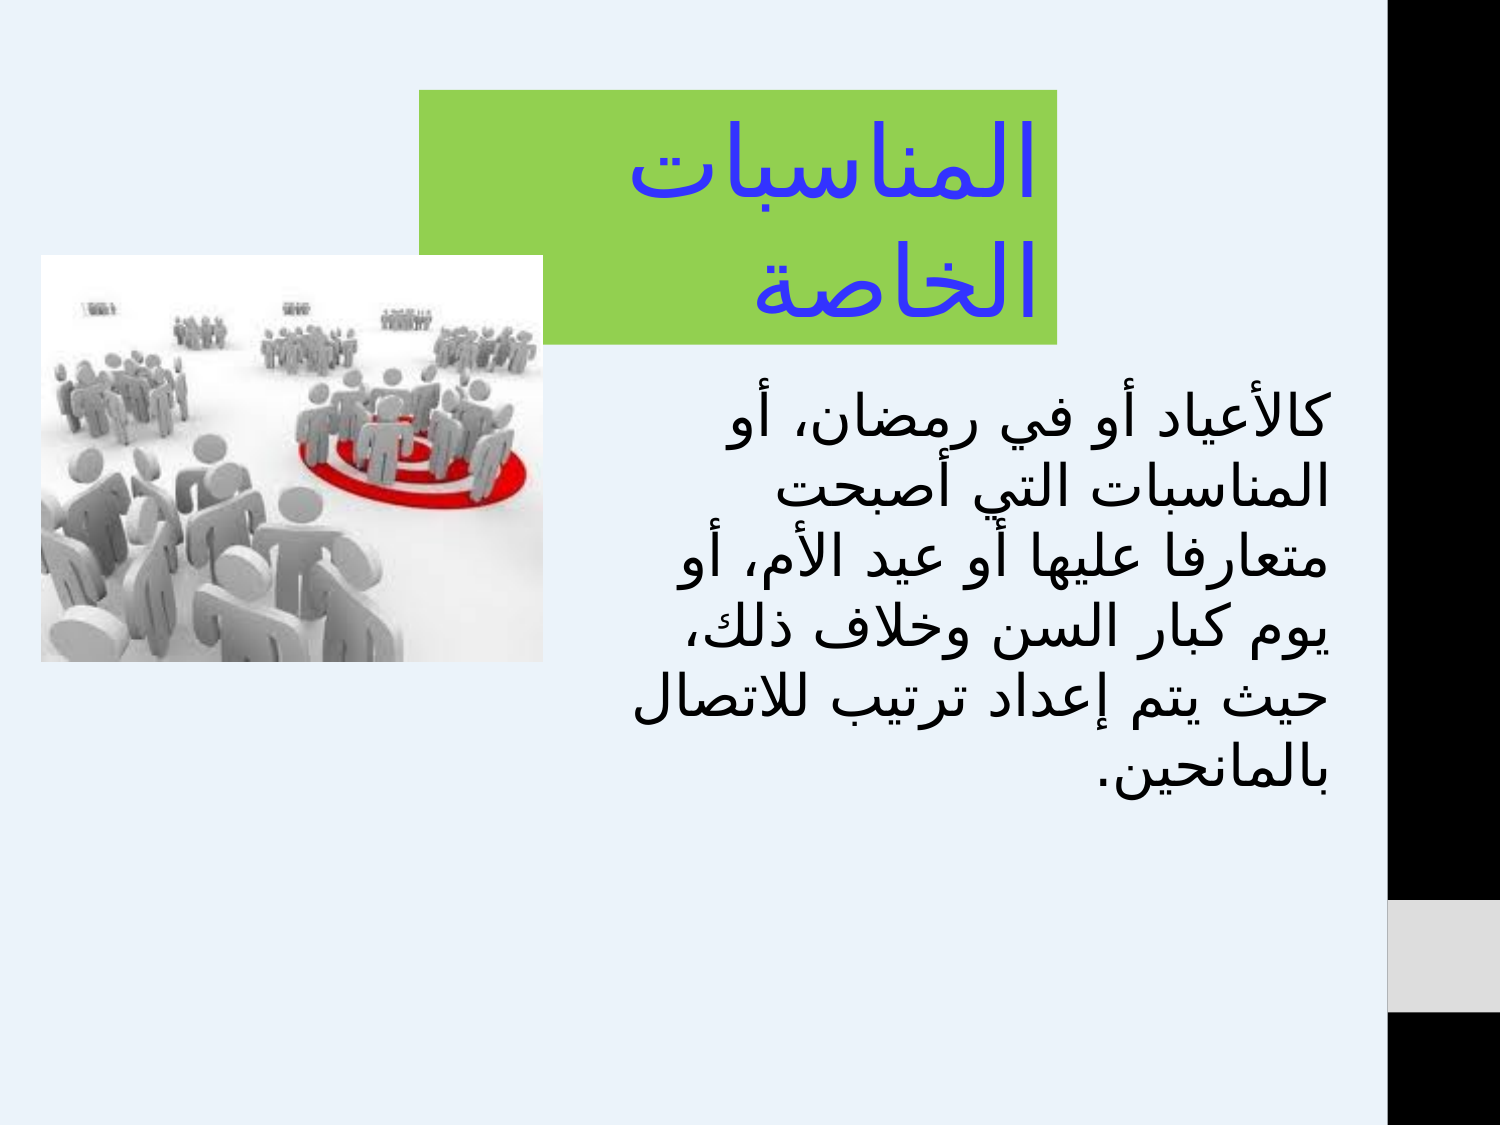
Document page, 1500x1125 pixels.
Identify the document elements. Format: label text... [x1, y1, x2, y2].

picture [40, 254, 544, 663]
text_box كالأعياد أو في رمضان، أو المناسبات التي أصبحت متعارفا عليها أو عيد الأم، أو يوم كبار السن وخلاف ذلك، حيث يتم إعداد ترتيب للاتصال بالمانحين. [596, 371, 1347, 806]
text_box المناسبات الخاصة [419, 89, 1058, 345]
